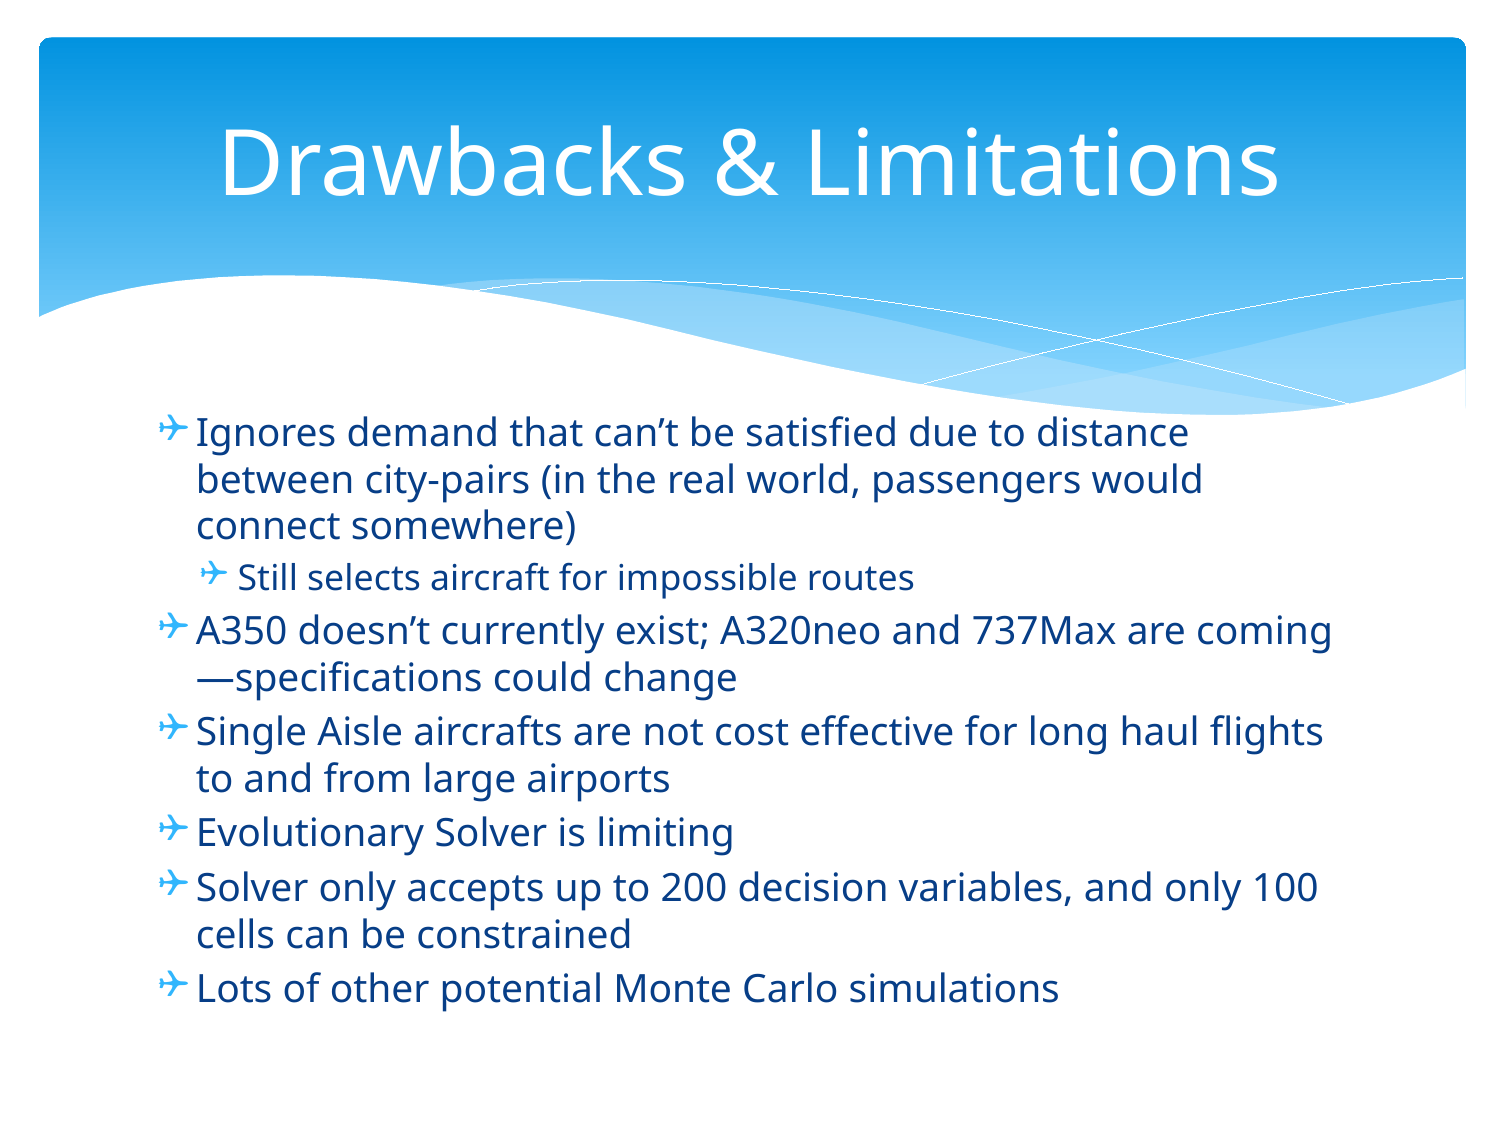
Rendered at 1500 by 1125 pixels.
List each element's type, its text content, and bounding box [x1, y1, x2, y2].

list Ignores demand that can’t be satisfied due to distance between city-pairs (in the real world, passengers would connect somewhere) Still selects aircraft for impossible routes A350 doesn’t currently exist; A320neo and 737Max are coming—specifications could change Single Aisle aircrafts are not cost effective for long haul flights to and from large airports Evolutionary Solver is limiting Solver only accepts up to 200 decision variables, and only 100 cells can be constrained Lots of other potential Monte Carlo simulations [143, 399, 1359, 1025]
title Drawbacks & Limitations [75, 55, 1425, 261]
